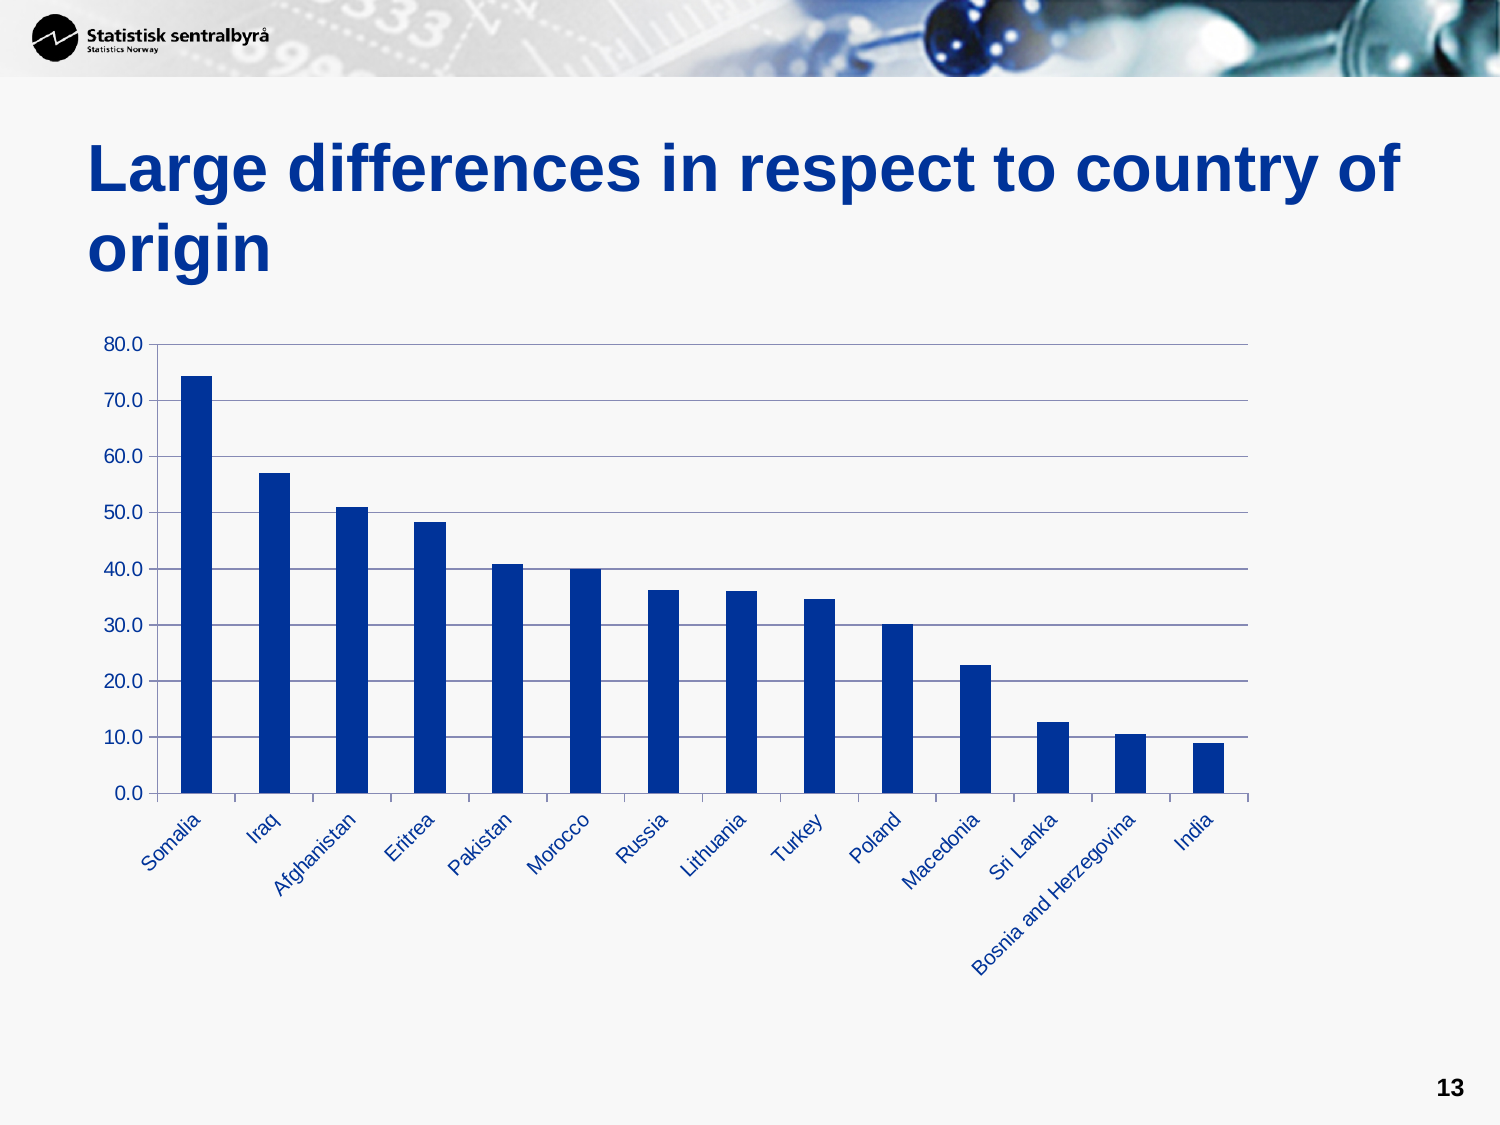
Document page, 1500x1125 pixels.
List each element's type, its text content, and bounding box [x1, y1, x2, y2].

picture [0, 0, 1500, 77]
title Large differences in respect to country of origin [87, 125, 1463, 263]
slide_number 13 [1387, 1067, 1465, 1107]
chart [88, 302, 1286, 1036]
